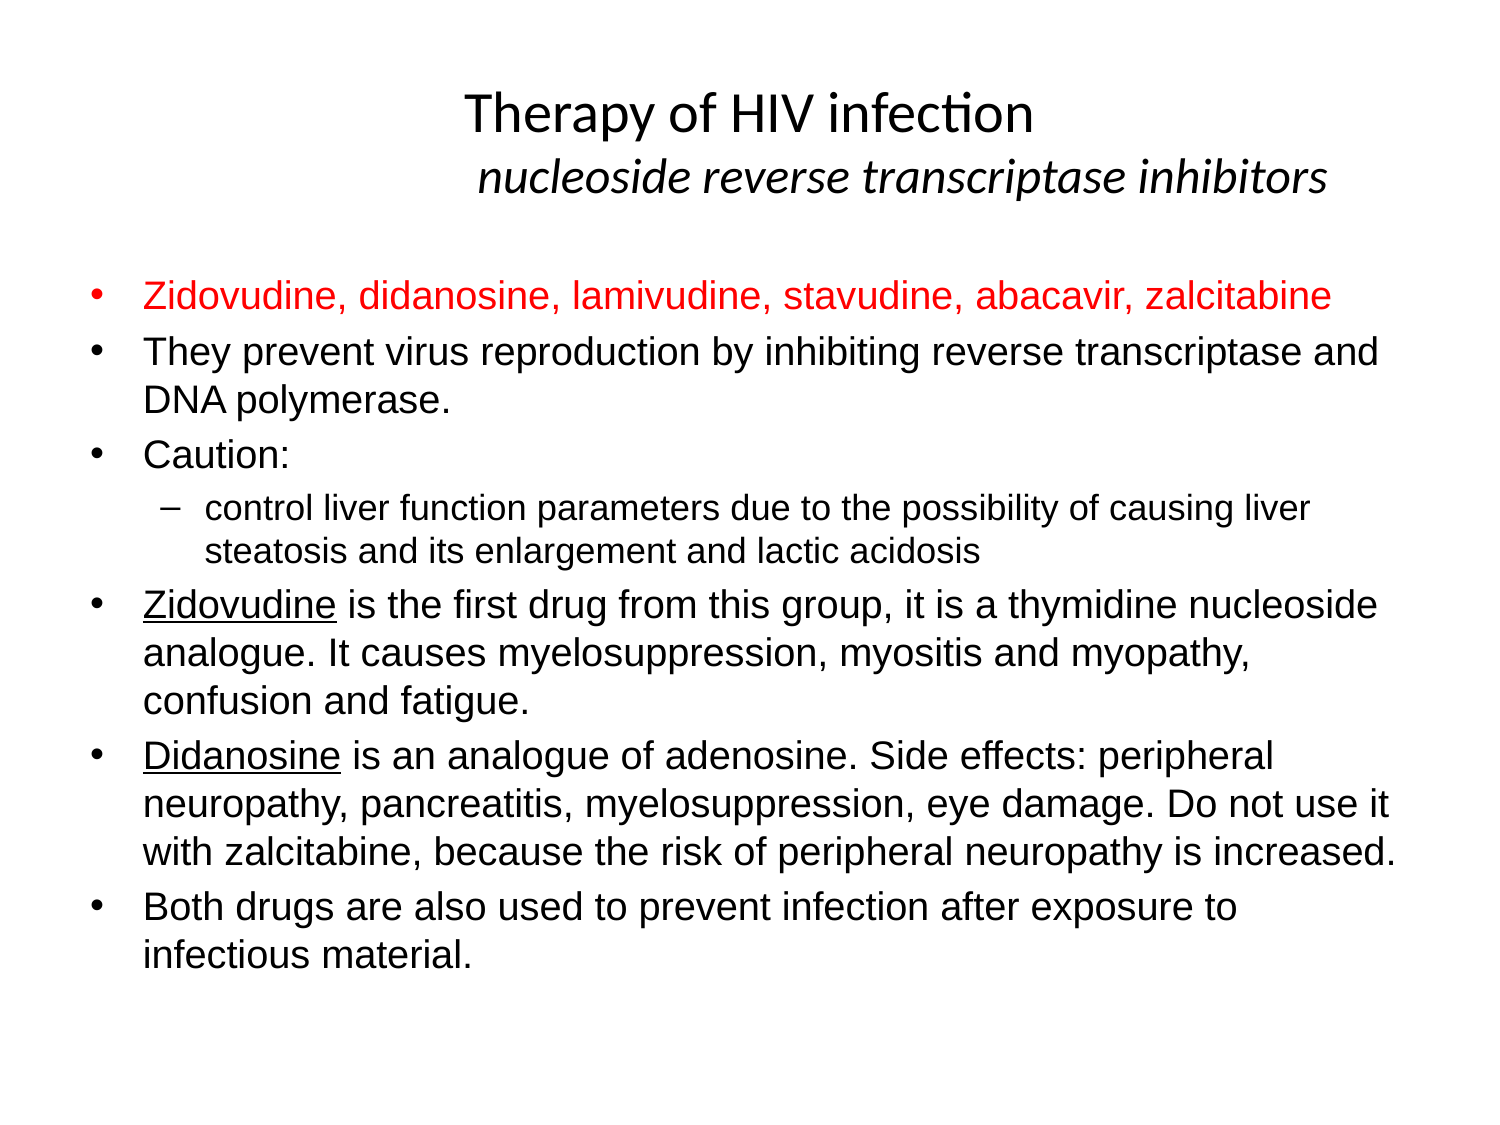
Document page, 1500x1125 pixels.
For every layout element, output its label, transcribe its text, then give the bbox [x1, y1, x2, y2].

title Therapy of HIV infection nucleoside reverse transcriptase inhibitors [75, 45, 1425, 233]
list Zidovudine, didanosine, lamivudine, stavudine, abacavir, zalcitabine They prevent virus reproduction by inhibiting reverse transcriptase and DNA polymerase. Caution: control liver function parameters due to the possibility of causing liver steatosis and its enlargement and lactic acidosis Zidovudine is the first drug from this group, it is a thymidine nucleoside analogue. It causes myelosuppression, myositis and myopathy, confusion and fatigue. Didanosine is an analogue of adenosine. Side effects: peripheral neuropathy, pancreatitis, myelosuppression, eye damage. Do not use it with zalcitabine, because the risk of peripheral neuropathy is increased. Both drugs are also used to prevent infection after exposure to infectious material. [75, 262, 1425, 1005]
